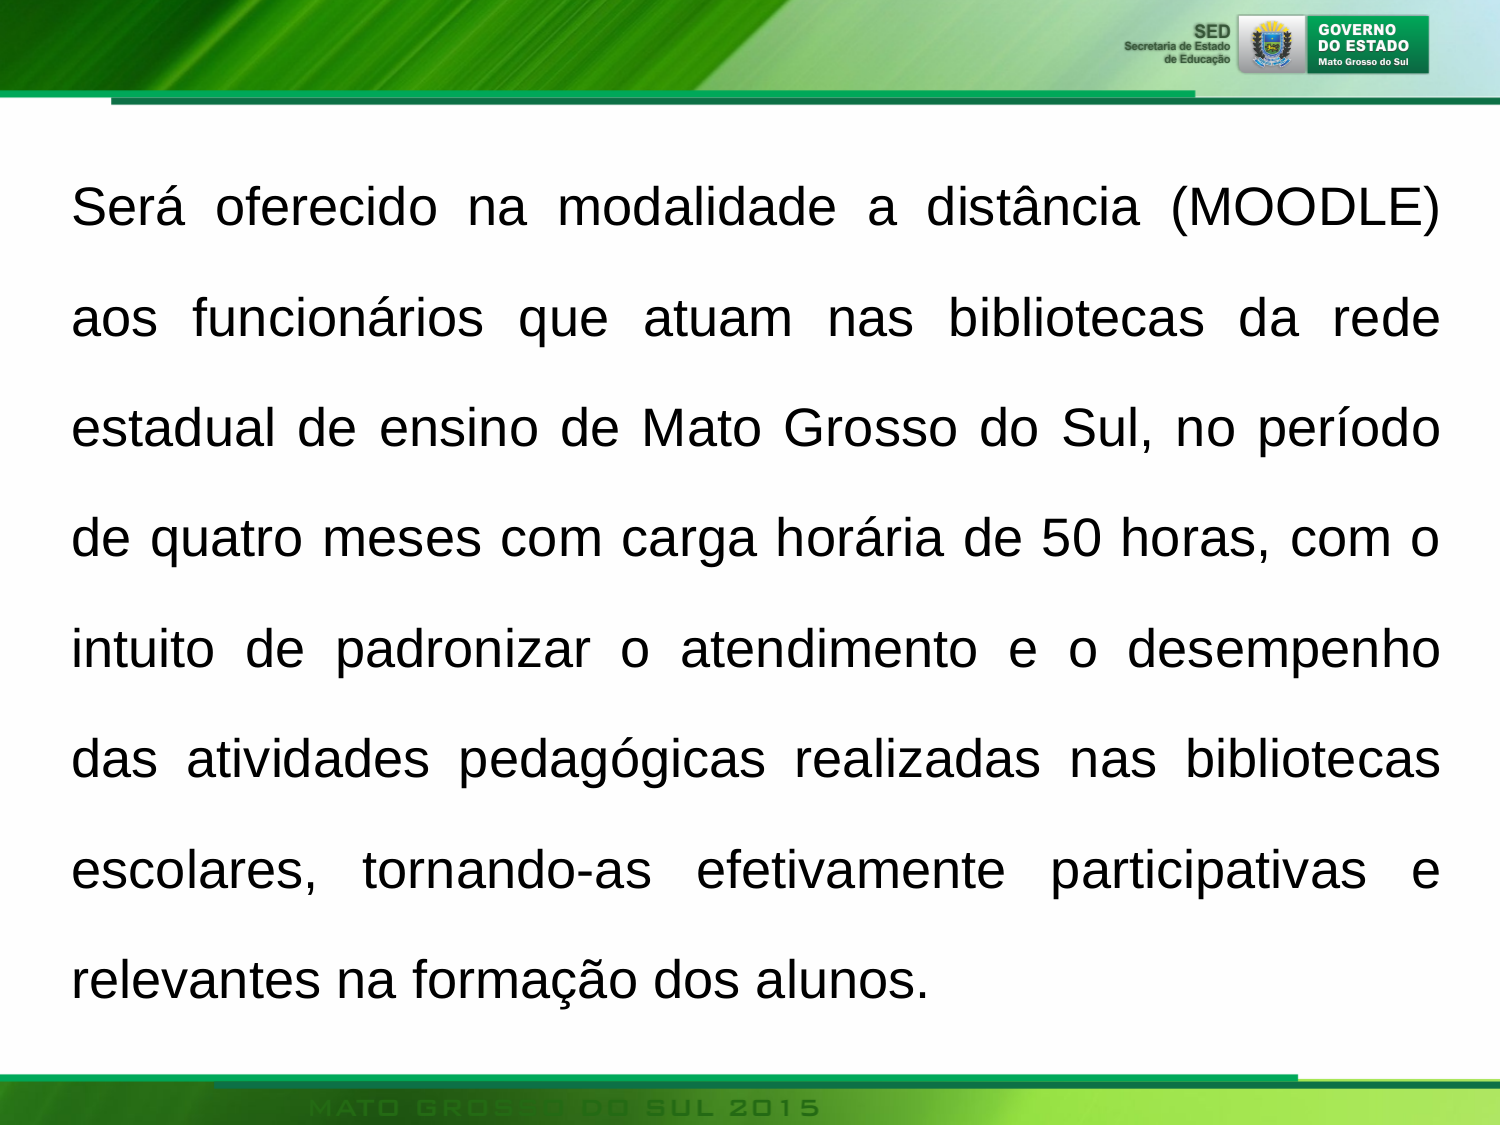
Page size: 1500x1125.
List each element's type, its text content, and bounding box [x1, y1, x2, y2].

list Será oferecido na modalidade a distância (MOODLE) aos funcionários que atuam nas bibliotecas da rede estadual de ensino de Mato Grosso do Sul, no período de quatro meses com carga horária de 50 horas, com o intuito de padronizar o atendimento e o desempenho das atividades pedagógicas realizadas nas bibliotecas escolares, tornando-as efetivamente participativas e relevantes na formação dos alunos. [0, 42, 1459, 1095]
picture [0, 0, 1500, 1125]
